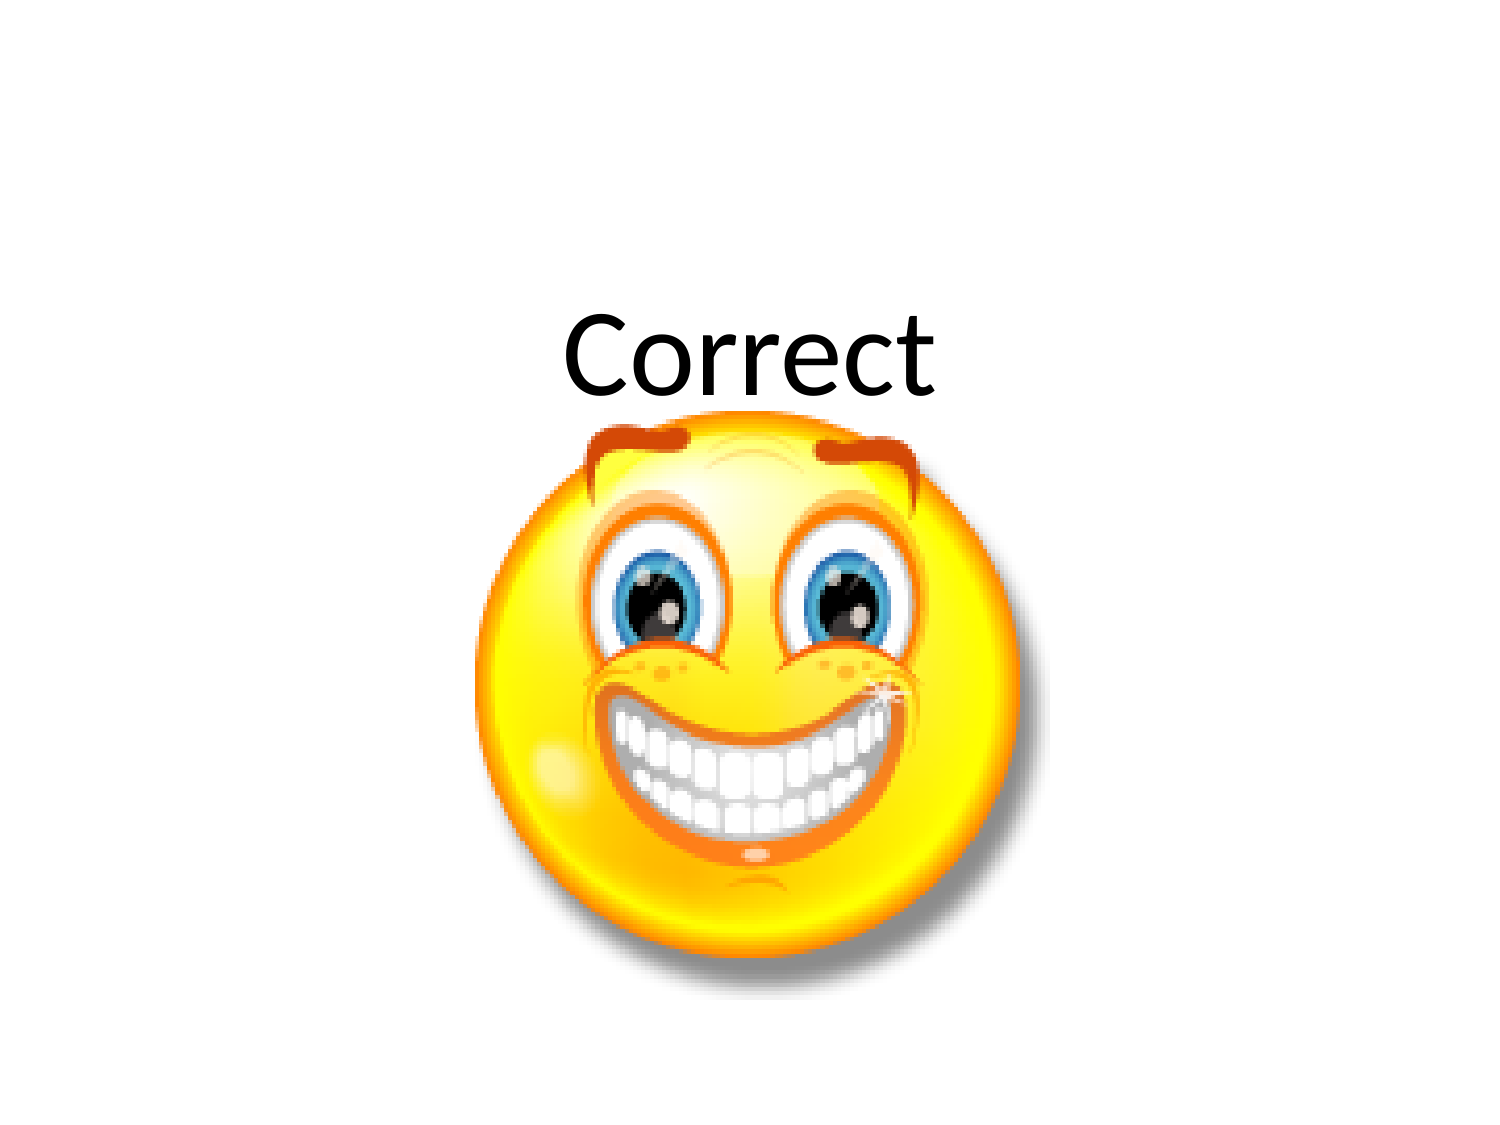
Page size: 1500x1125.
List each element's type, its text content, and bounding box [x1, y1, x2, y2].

list Correct [75, 262, 1425, 1005]
picture [449, 399, 1051, 1001]
